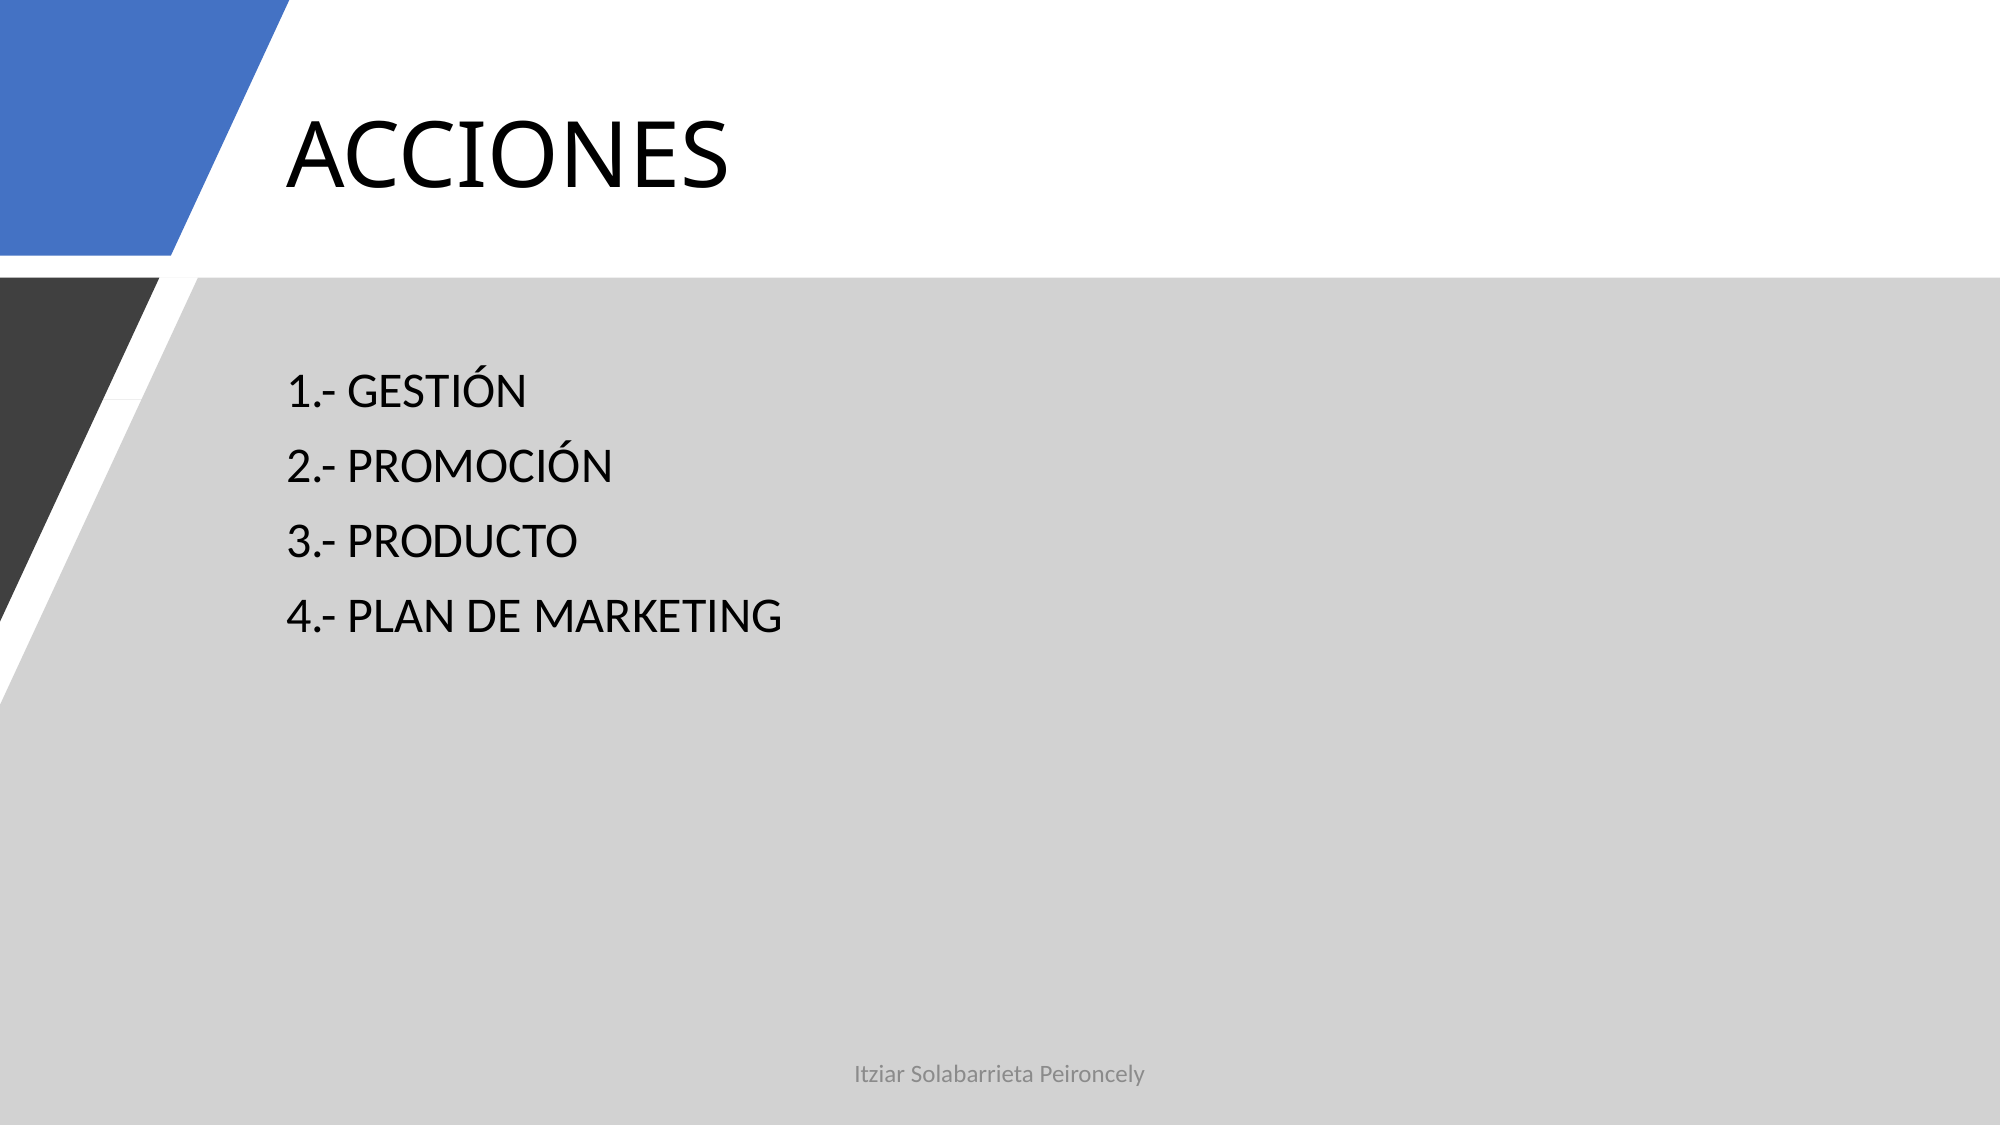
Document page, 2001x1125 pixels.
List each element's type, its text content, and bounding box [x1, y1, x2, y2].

text_box [0, 0, 291, 257]
text_box [0, 276, 162, 623]
footer Itziar Solabarrieta Peironcely [662, 1042, 1338, 1103]
list 1.- GESTIÓN 2.- PROMOCIÓN 3.- PRODUCTO 4.- PLAN DE MARKETING [270, 356, 1809, 1021]
title ACCIONES [270, 59, 1809, 256]
text_box [0, 276, 2000, 1125]
